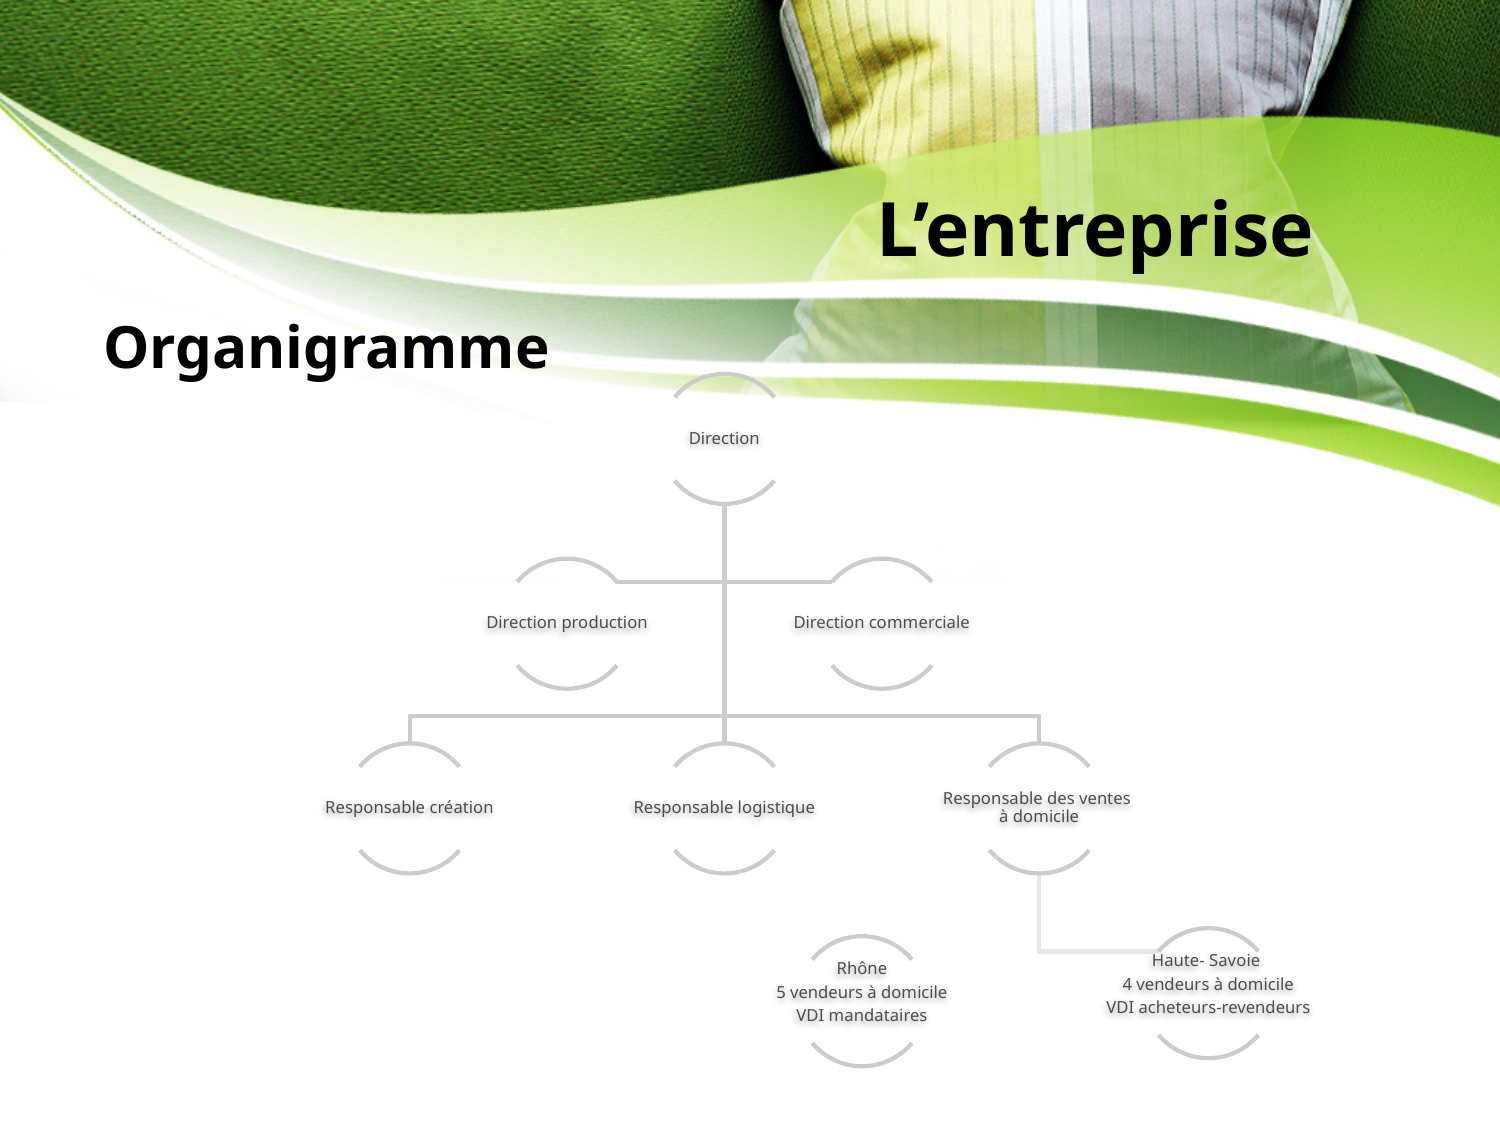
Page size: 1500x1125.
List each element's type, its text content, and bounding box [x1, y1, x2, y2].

title L’entreprise [112, 184, 1329, 268]
list Organigramme [88, 302, 1306, 1106]
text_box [277, 373, 1341, 1059]
picture [0, 0, 1500, 1125]
